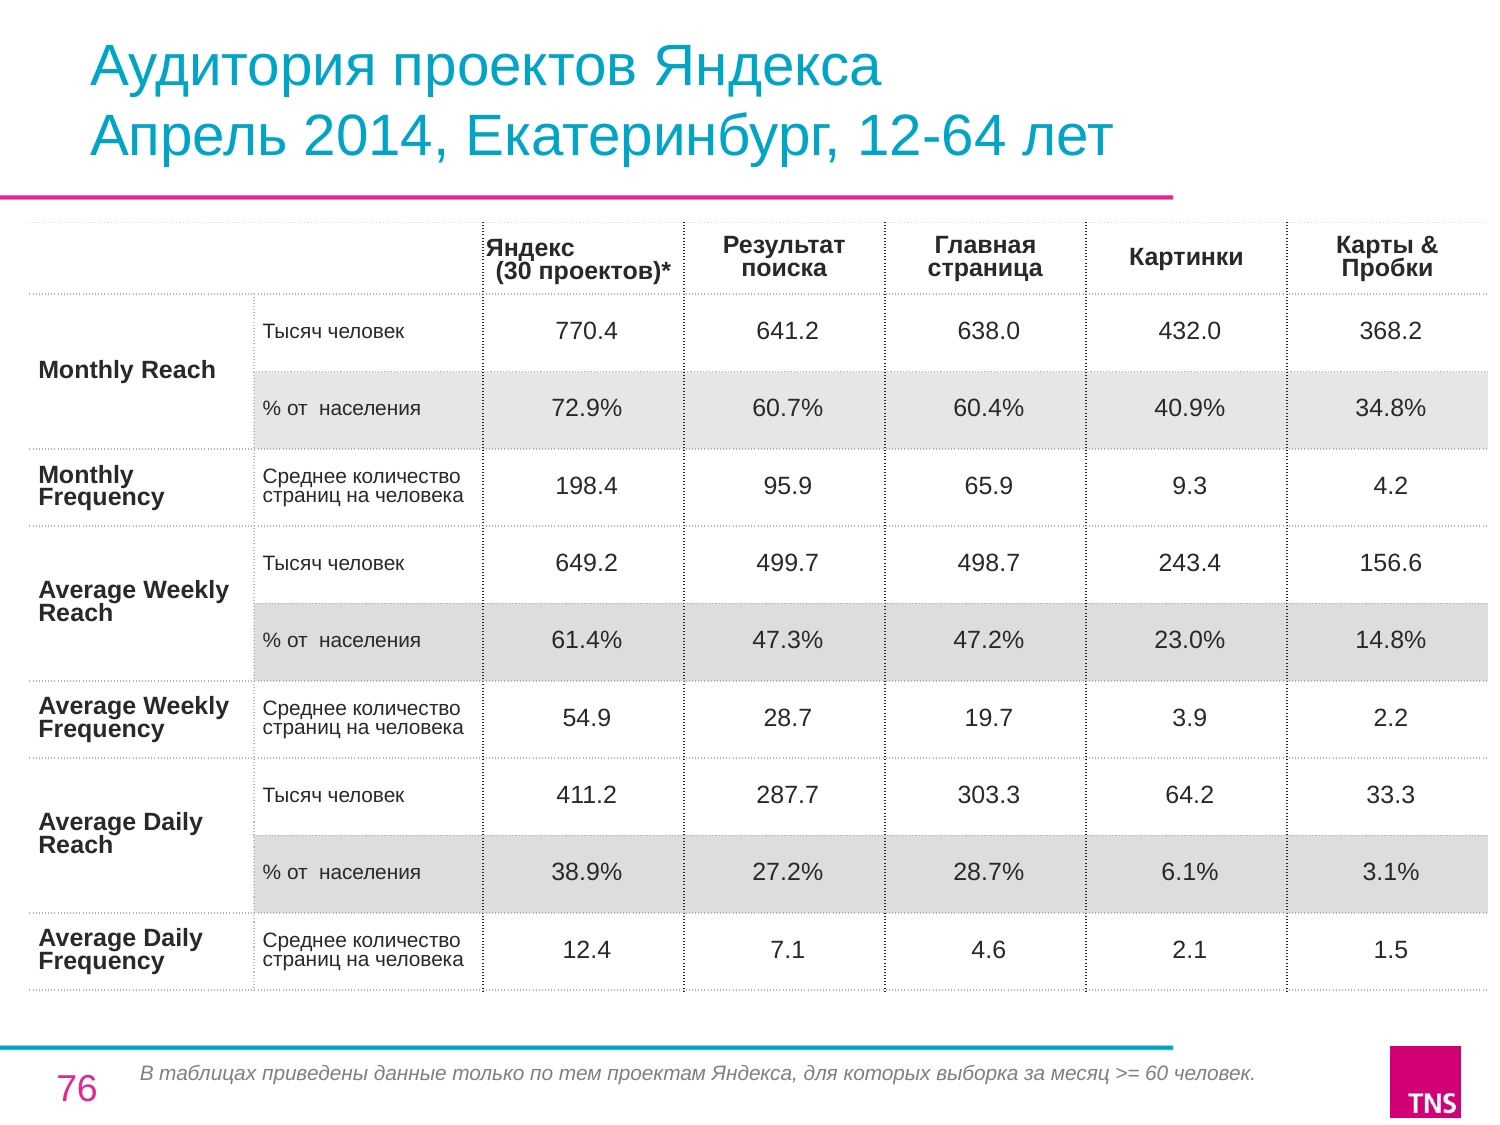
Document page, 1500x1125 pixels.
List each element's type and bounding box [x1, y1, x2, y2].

table_header [29, 223, 1488, 294]
table_cell [29, 294, 1488, 990]
text_box [124, 1052, 1463, 1092]
title [74, 8, 1476, 187]
picture [0, 0, 1500, 1125]
slide_number [40, 1055, 392, 1125]
